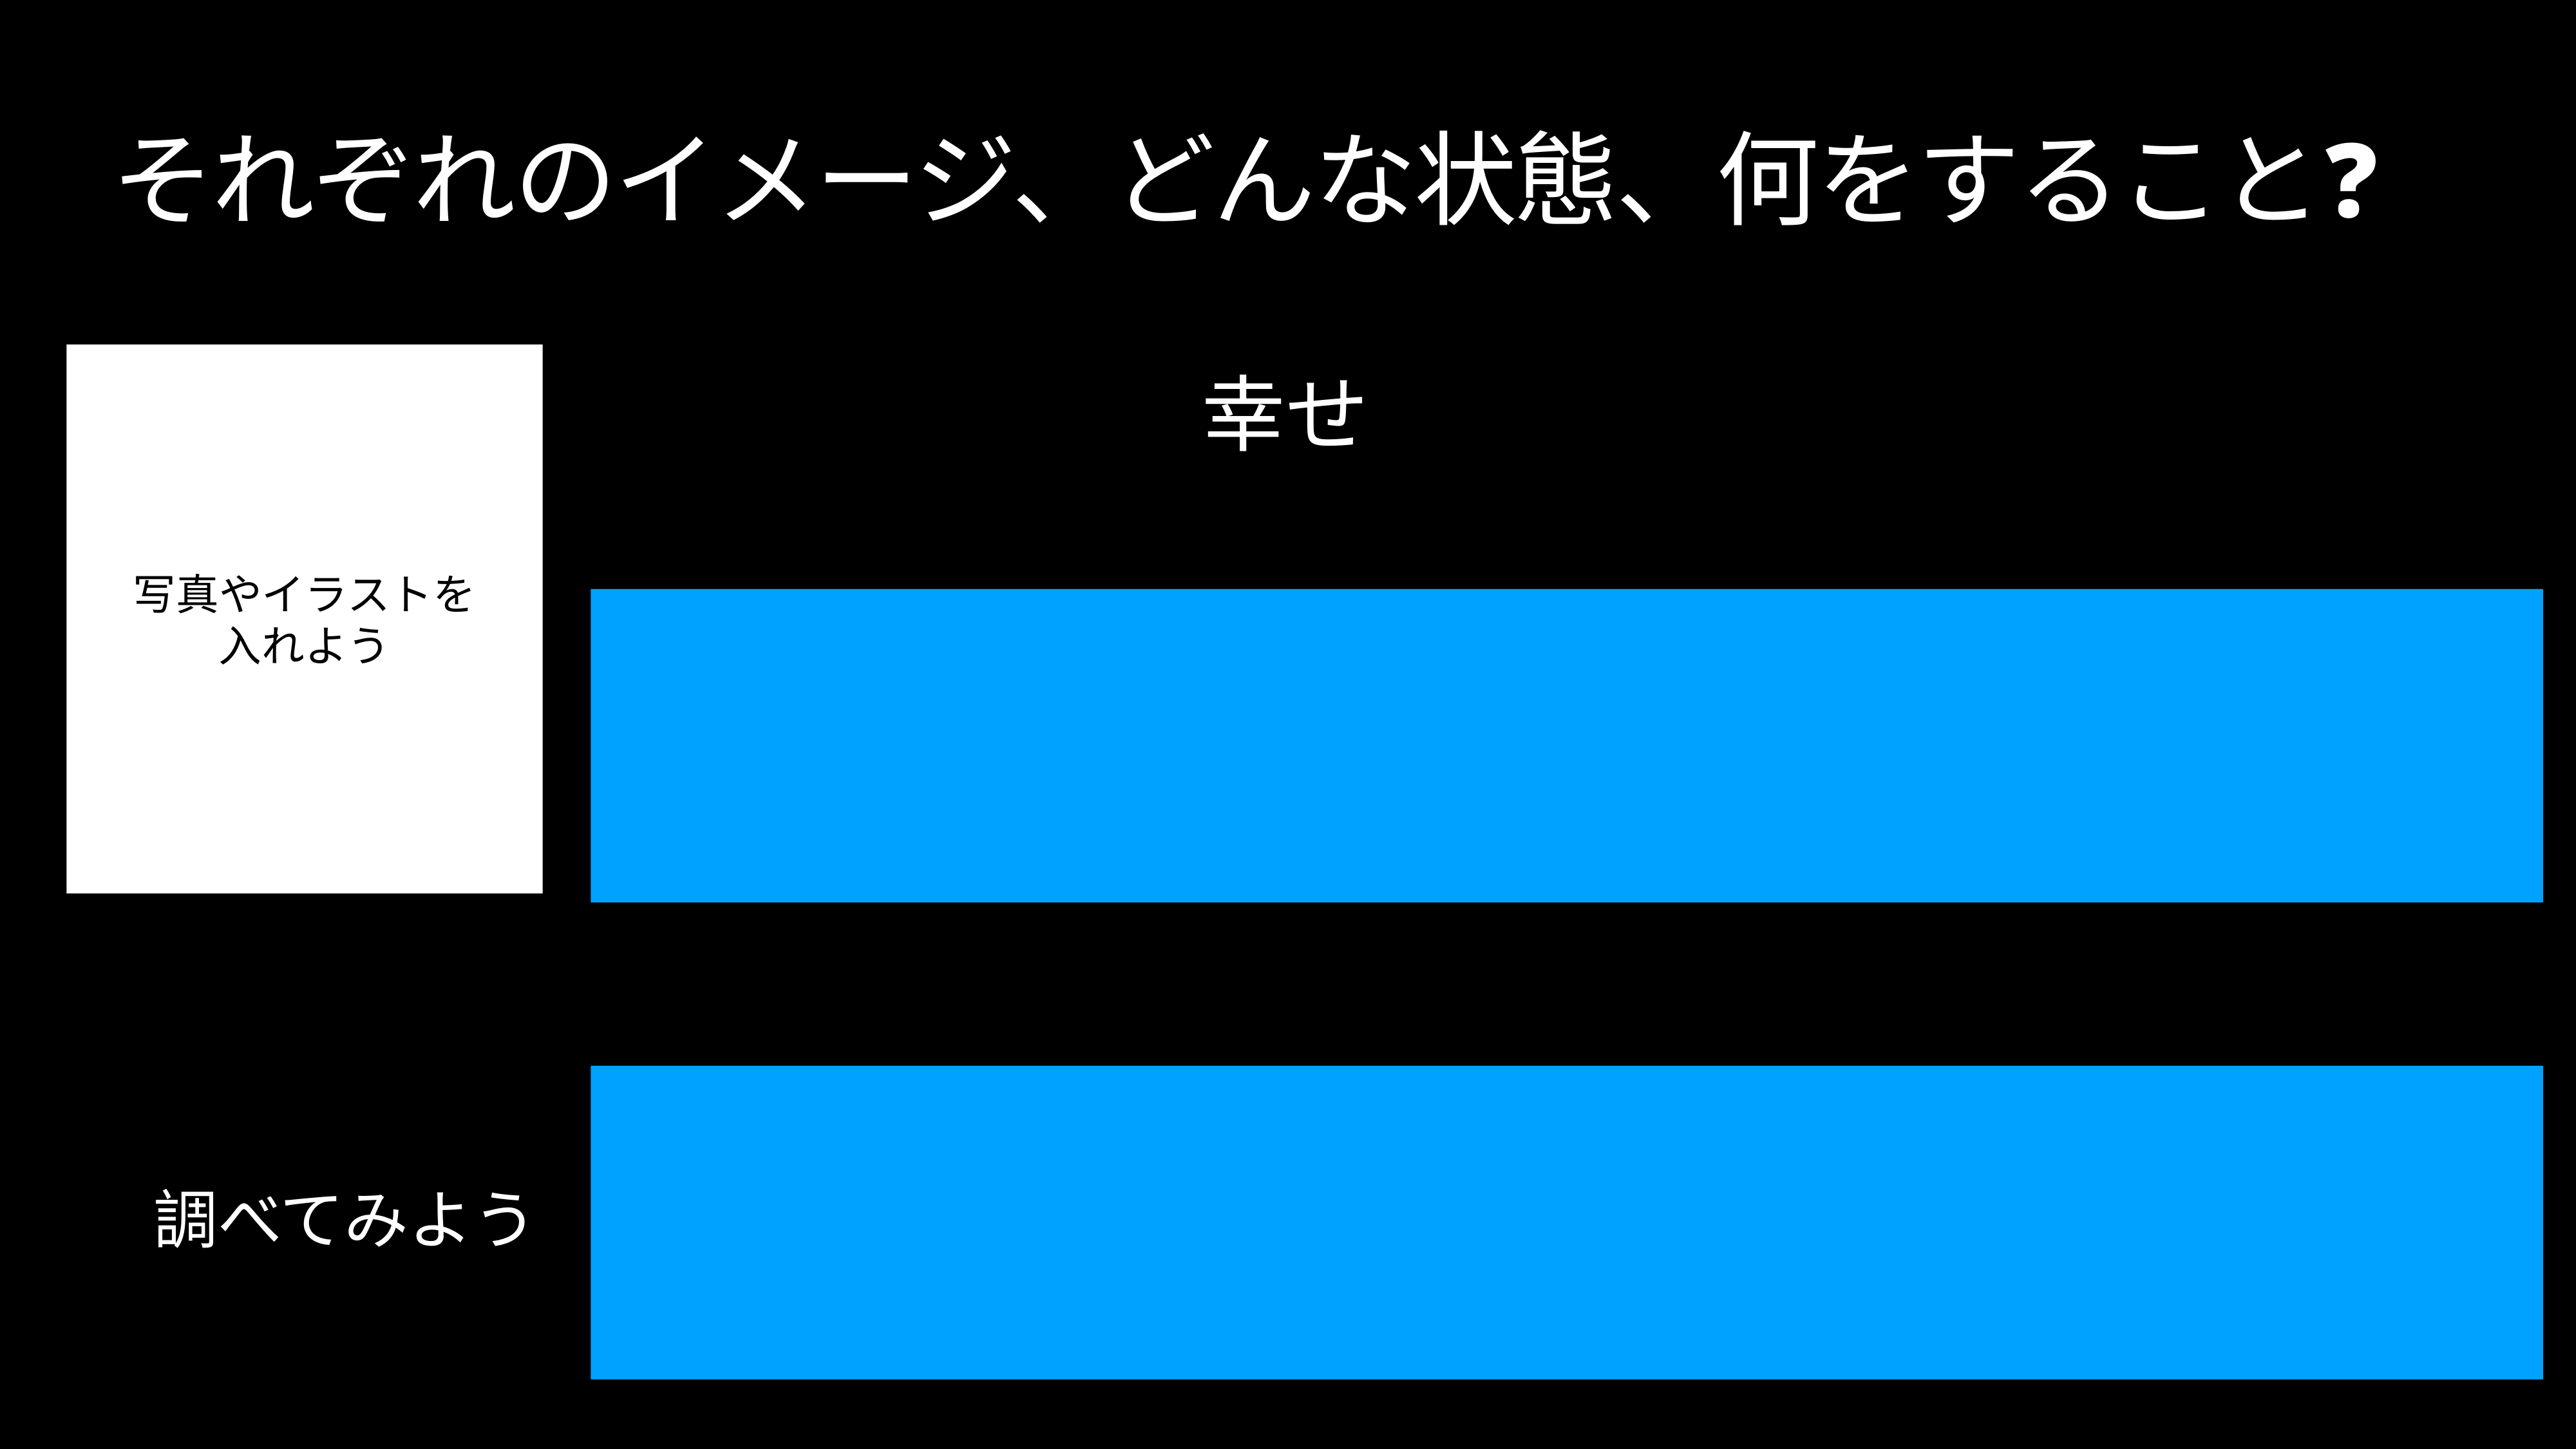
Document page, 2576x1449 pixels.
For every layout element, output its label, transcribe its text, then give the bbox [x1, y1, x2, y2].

text_box [591, 1065, 2543, 1379]
text_box 写真やイラストを 入れよう [66, 344, 543, 894]
text_box [591, 589, 2543, 903]
text_box 調べてみよう [148, 1182, 544, 1263]
title それぞれのイメージ、どんな状態、何をすること❓ [106, 35, 2428, 341]
text_box 幸せ [1197, 367, 1374, 468]
